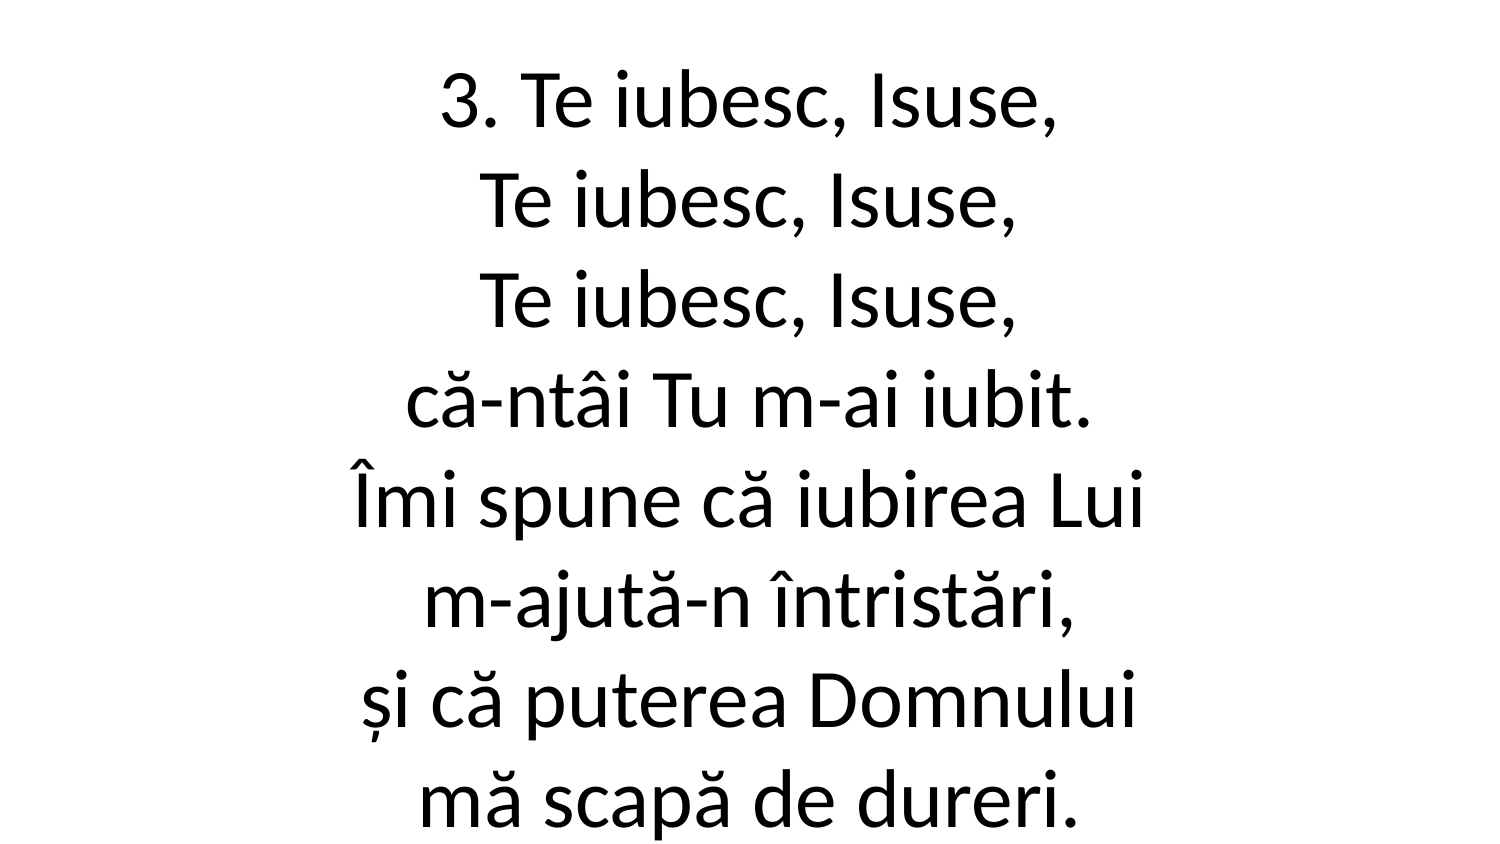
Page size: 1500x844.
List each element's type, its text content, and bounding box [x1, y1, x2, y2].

text_box 3. Te iubesc, Isuse, Te iubesc, Isuse, Te iubesc, Isuse, că-ntâi Tu m-ai iubit. Îmi spune că iubirea Lui m-ajută-n întristări, și că puterea Domnului mă scapă de dureri. [338, 0, 1162, 844]
